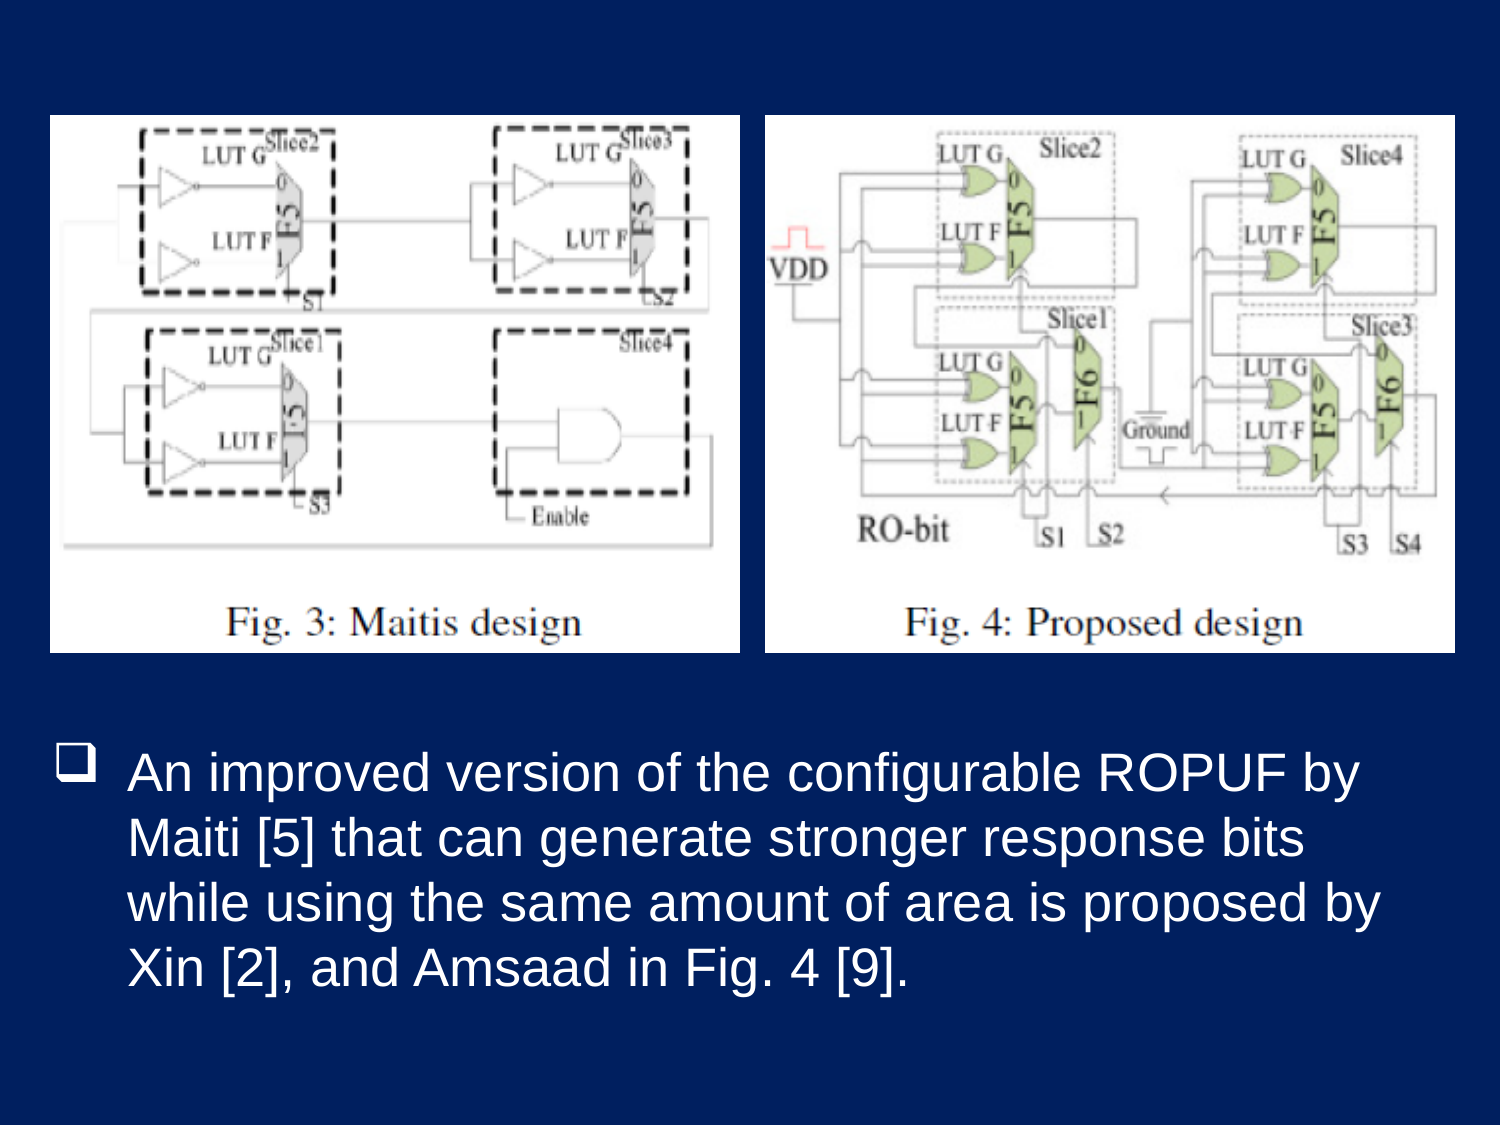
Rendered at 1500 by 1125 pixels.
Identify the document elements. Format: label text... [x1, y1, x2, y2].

list An improved version of the configurable ROPUF by Maiti [5] that can generate stronger response bits while using the same amount of area is proposed by Xin [2], and Amsaad in Fig. 4 [9]. [52, 737, 1427, 1000]
picture [765, 114, 1455, 653]
picture [49, 114, 740, 653]
